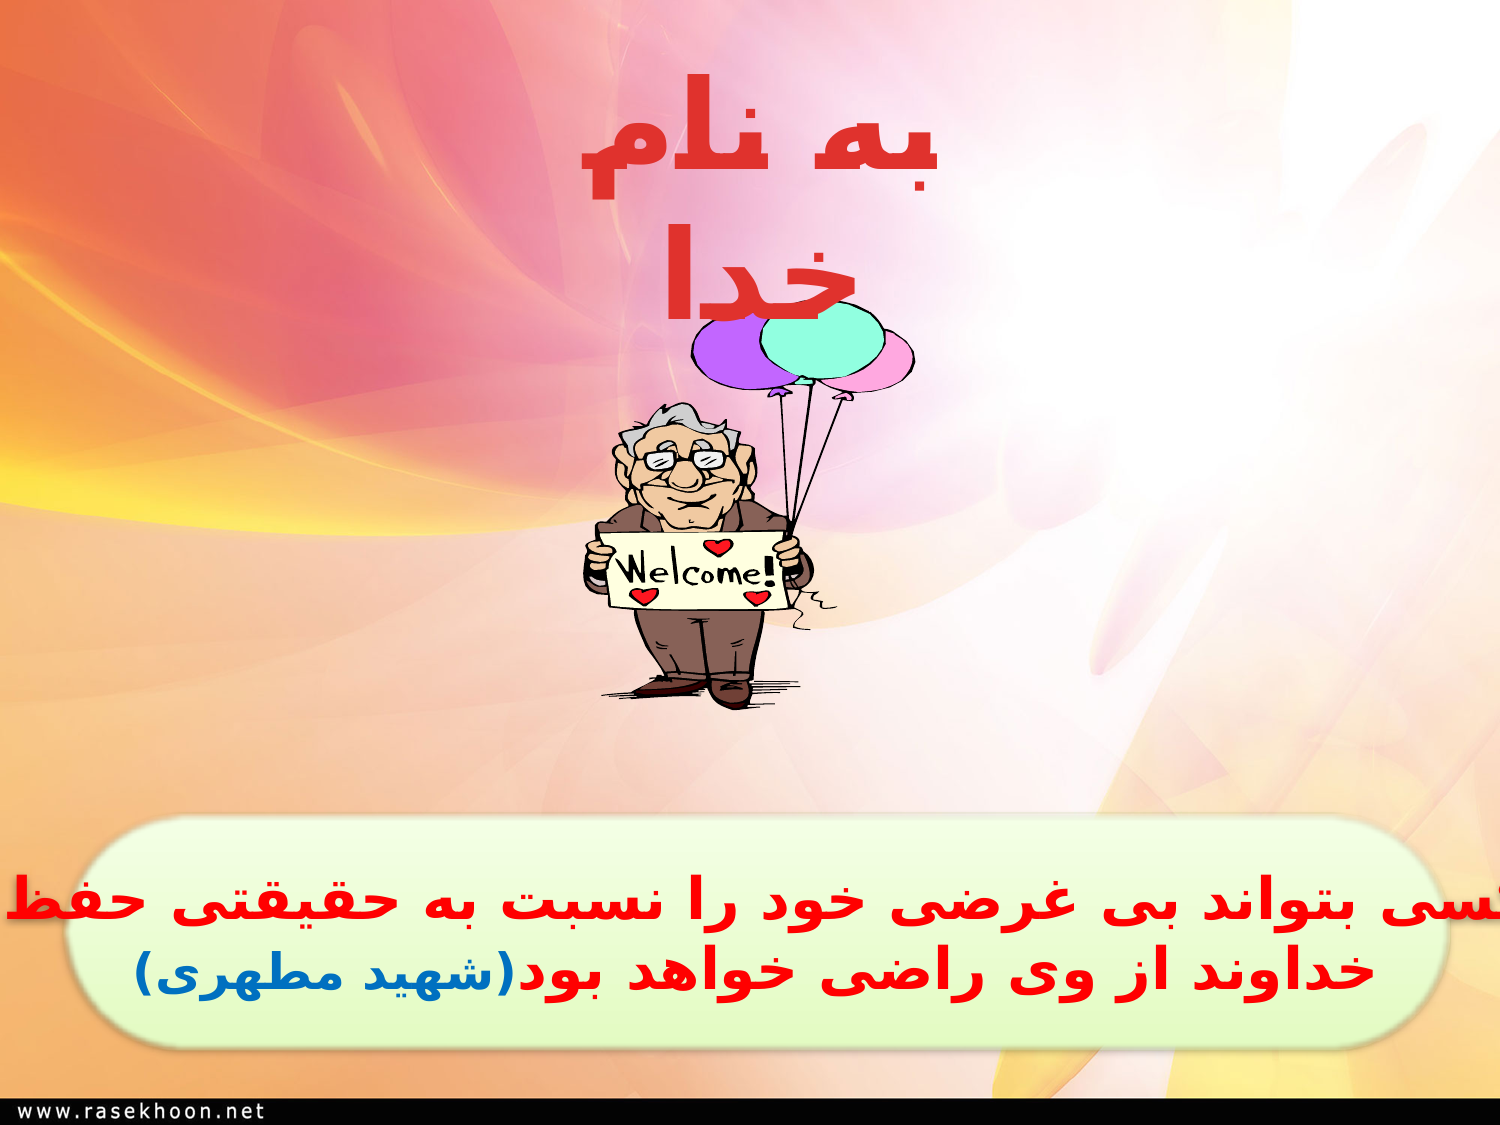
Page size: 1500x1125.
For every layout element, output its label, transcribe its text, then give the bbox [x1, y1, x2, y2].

picture [0, 0, 1500, 1125]
text_box به نام خدا [450, 37, 1075, 353]
text_box اگر کسی بتواند بی غرضی خود را نسبت به حقیقتی حفظ کند، خداوند از وی راضی خواهد بود(شهید مطهری) [71, 821, 1443, 1043]
